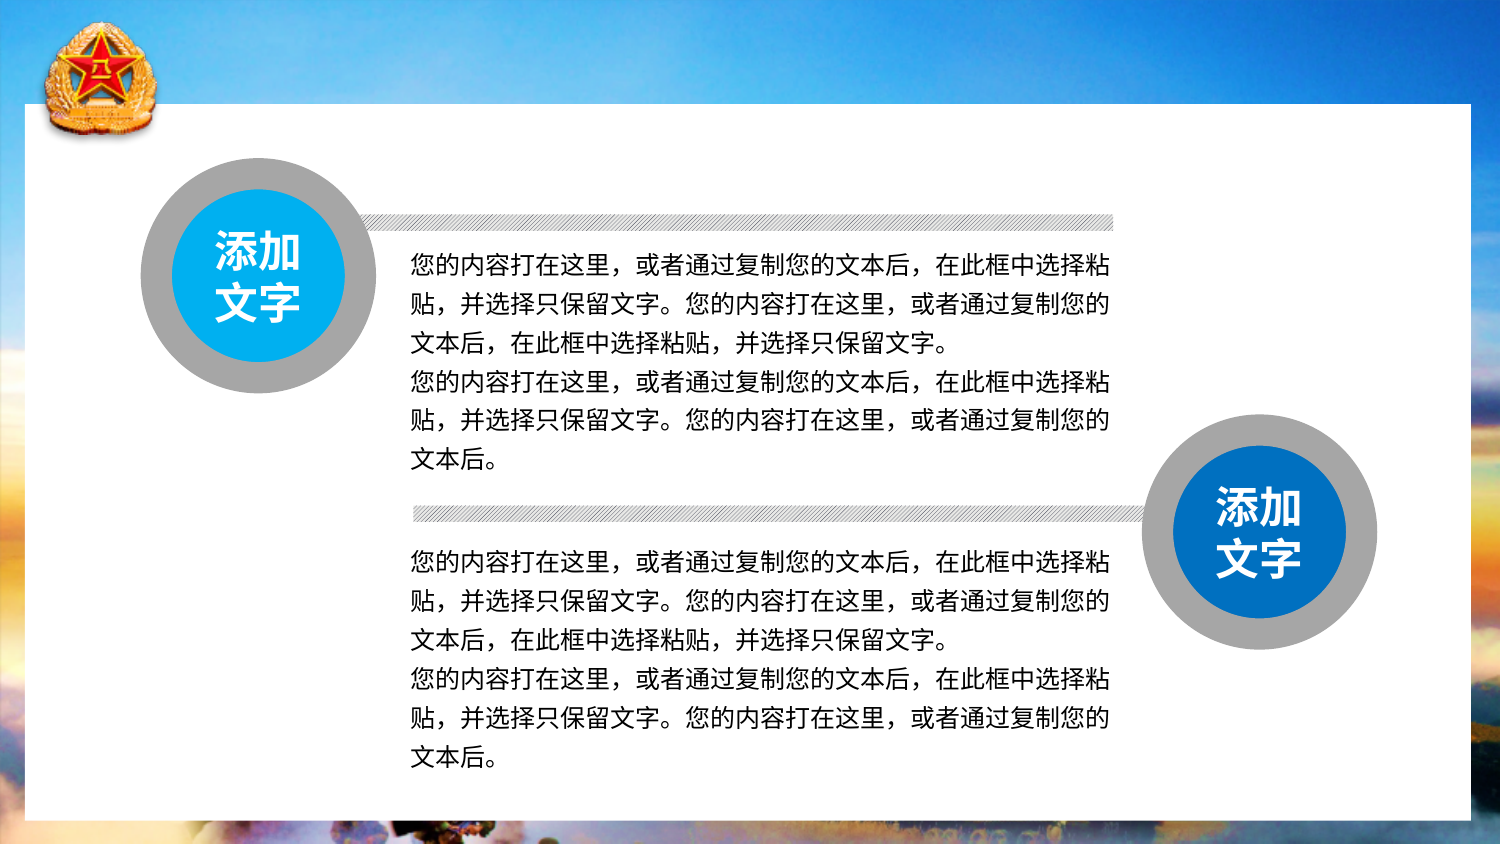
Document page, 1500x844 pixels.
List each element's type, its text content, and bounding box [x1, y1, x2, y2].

text_box [411, 503, 1161, 524]
text_box 您的内容打在这里，或者通过复制您的文本后，在此框中选择粘贴，并选择只保留文字。您的内容打在这里，或者通过复制您的文本后，在此框中选择粘贴，并选择只保留文字。 您的内容打在这里，或者通过复制您的文本后，在此框中选择粘贴，并选择只保留文字。您的内容打在这里，或者通过复制您的文本后。 [399, 234, 1127, 480]
text_box 您的内容打在这里，或者通过复制您的文本后，在此框中选择粘贴，并选择只保留文字。您的内容打在这里，或者通过复制您的文本后，在此框中选择粘贴，并选择只保留文字。 您的内容打在这里，或者通过复制您的文本后，在此框中选择粘贴，并选择只保留文字。您的内容打在这里，或者通过复制您的文本后。 [399, 532, 1127, 777]
text_box 添加文字 [156, 173, 361, 378]
text_box [340, 212, 1115, 233]
picture [0, 0, 1500, 844]
text_box 添加文字 [1157, 430, 1362, 635]
